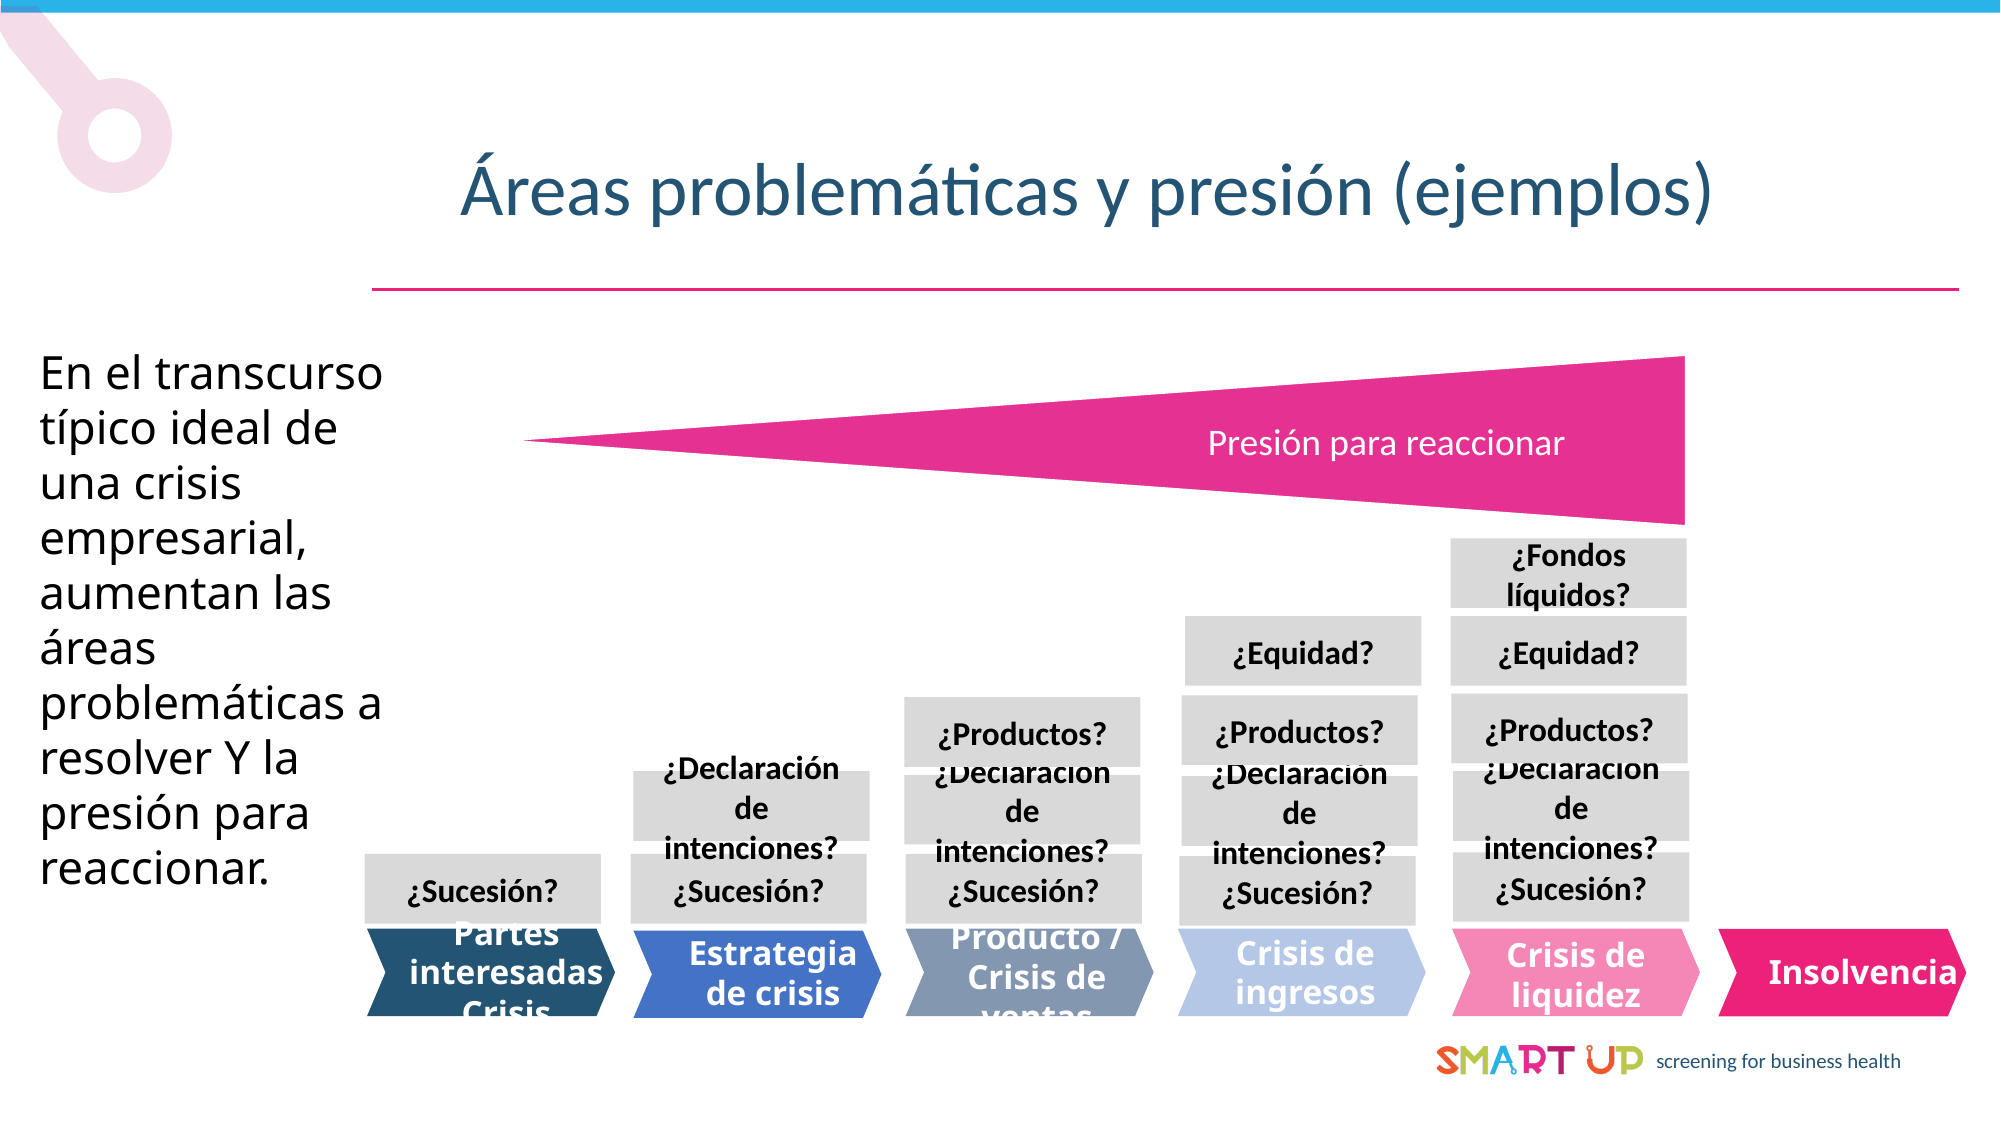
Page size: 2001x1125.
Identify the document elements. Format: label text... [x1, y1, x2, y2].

text_box ¿Declaración de intenciones? [1181, 776, 1418, 846]
picture [1436, 1045, 1643, 1078]
text_box [631, 978, 864, 1020]
text_box ¿Equidad? [1450, 616, 1687, 686]
text_box [904, 927, 912, 947]
text_box ¿Productos? [904, 697, 1141, 767]
text_box [365, 977, 382, 1018]
text_box ¿Productos? [1451, 693, 1688, 764]
text_box ¿Equidad? [1185, 616, 1422, 686]
text_box ¿Sucesión? [1179, 856, 1416, 926]
text_box En el transcurso típico ideal de una crisis empresarial, aumentan las áreas problemáticas a resolver Y la presión para reaccionar. [25, 337, 441, 901]
text_box Producto / Crisis de ventas [912, 908, 1161, 1044]
text_box ¿Productos? [1181, 695, 1418, 765]
text_box Crisis de ingresos [1181, 924, 1430, 1019]
text_box Presión para reaccionar [506, 353, 1687, 528]
text_box [1716, 927, 1957, 1018]
text_box [904, 998, 912, 1018]
text_box [631, 929, 649, 971]
text_box ¿Sucesión? [364, 853, 601, 924]
list Áreas problemáticas y presión (ejemplos) [445, 143, 1898, 258]
text_box ¿Declaración de intenciones? [1453, 771, 1690, 841]
text_box Estrategia de crisis [649, 924, 898, 1019]
text_box ¿Sucesión? [1453, 852, 1690, 922]
text_box ¿Sucesión? [630, 853, 867, 924]
text_box Insolvencia [1739, 944, 1988, 999]
picture [0, 6, 224, 218]
text_box [365, 927, 382, 967]
text_box Crisis de liquidez [1451, 926, 1700, 1022]
text_box [1176, 927, 1181, 939]
text_box ¿Declaración de intenciones? [633, 771, 870, 841]
text_box ¿Sucesión? [905, 853, 1142, 924]
text_box Partes interesadas Crisis [382, 904, 631, 1039]
text_box ¿Fondos líquidos? [1450, 538, 1687, 608]
text_box [1176, 1005, 1181, 1018]
text_box ¿Declaración de intenciones? [904, 774, 1141, 845]
